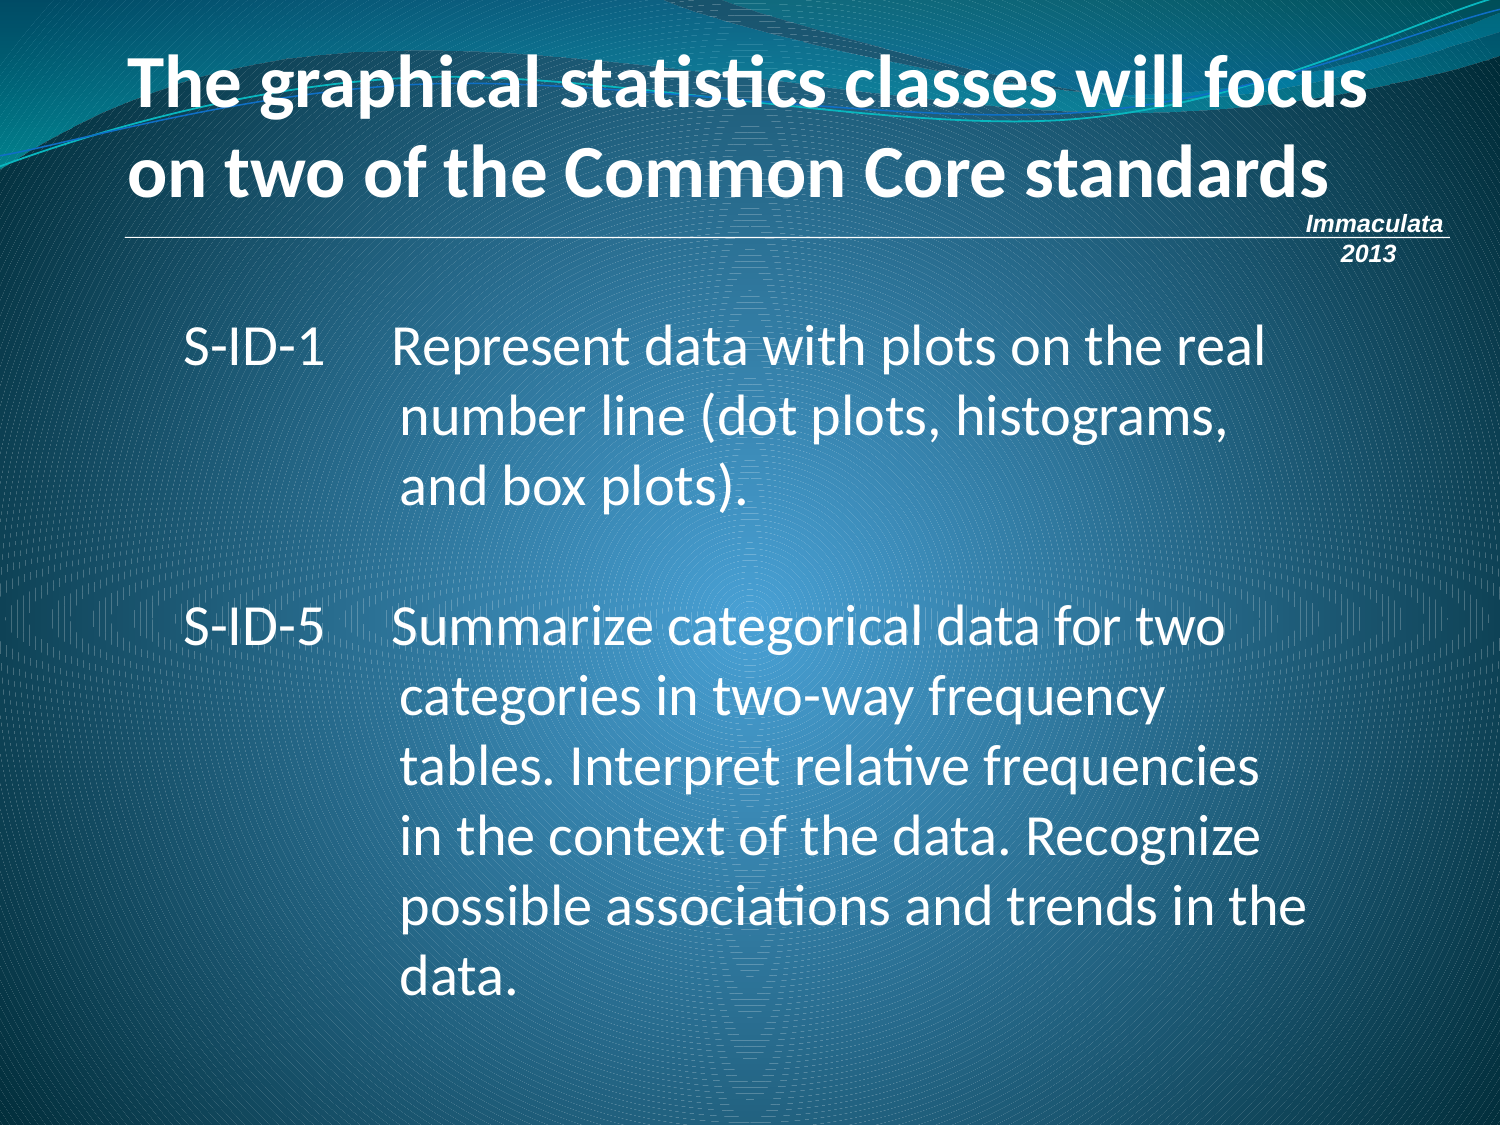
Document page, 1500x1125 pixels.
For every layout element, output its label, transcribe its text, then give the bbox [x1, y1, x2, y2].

text_box S-ID-1 Represent data with plots on the real number line (dot plots, histograms, and box plots). S-ID-5 Summarize categorical data for two categories in two-way frequency tables. Interpret relative frequencies in the context of the data. Recognize possible associations and trends in the data. [168, 299, 1332, 1015]
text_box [124, 199, 1460, 276]
text_box The graphical statistics classes will focus on two of the Common Core standards [112, 24, 1463, 220]
